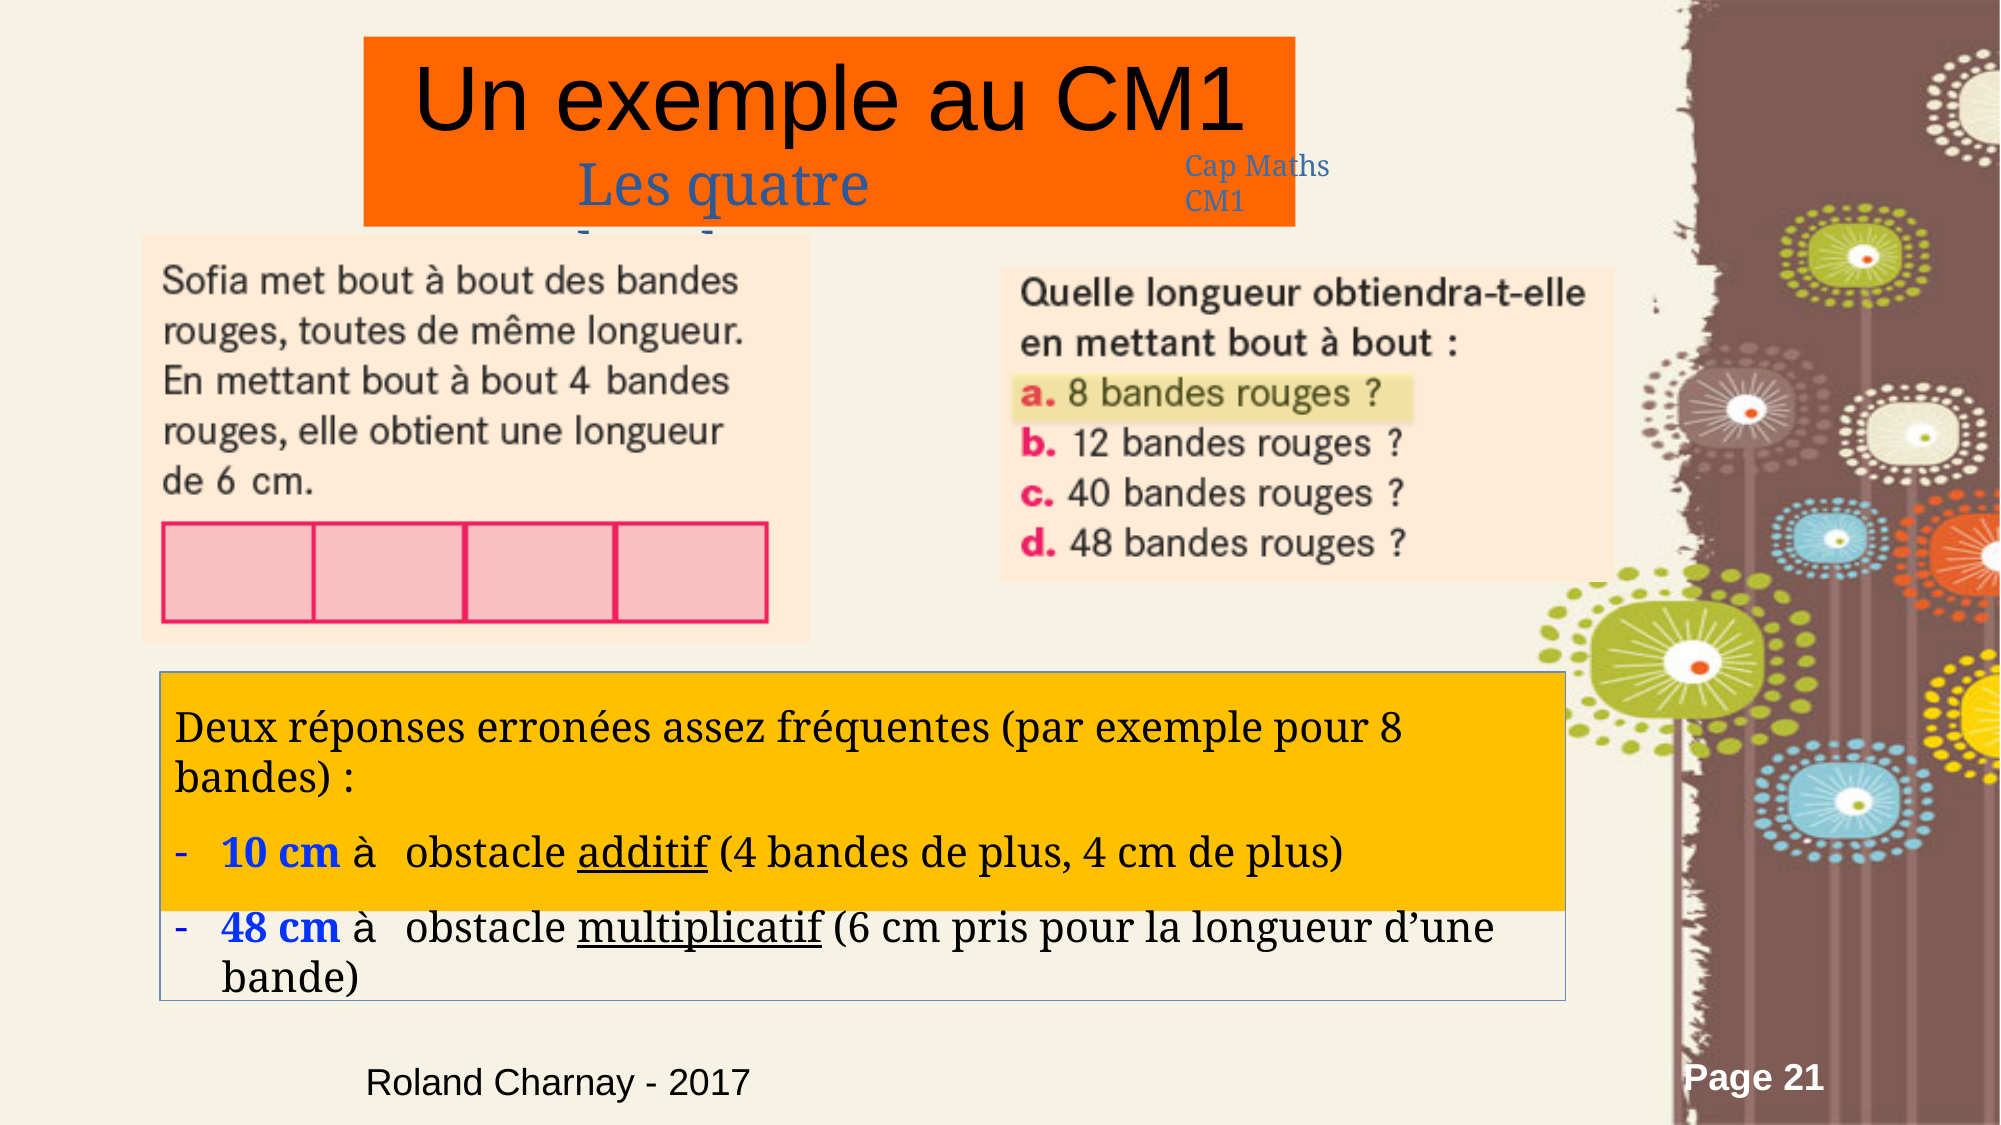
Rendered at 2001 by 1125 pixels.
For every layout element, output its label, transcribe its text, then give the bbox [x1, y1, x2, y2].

footer Roland Charnay - 2017 [363, 1055, 811, 1125]
title Un exemple au CM1 [363, 36, 1296, 227]
text_box Cap Maths CM1 [1182, 145, 1398, 217]
text_box [1004, 369, 1421, 433]
text_box [141, 234, 811, 644]
text_box [1011, 373, 1414, 421]
text_box Deux réponses erronées assez fréquentes (par exemple pour 8 bandes) : 10 cm à obstacle additif (4 bandes de plus, 4 cm de plus) 48 cm à obstacle multiplicatif (6 cm pris pour la longueur d’une bande) [159, 672, 1566, 1001]
picture [0, 0, 2000, 1125]
text_box [999, 267, 1615, 582]
text_box Les quatre bandes [575, 145, 1049, 288]
